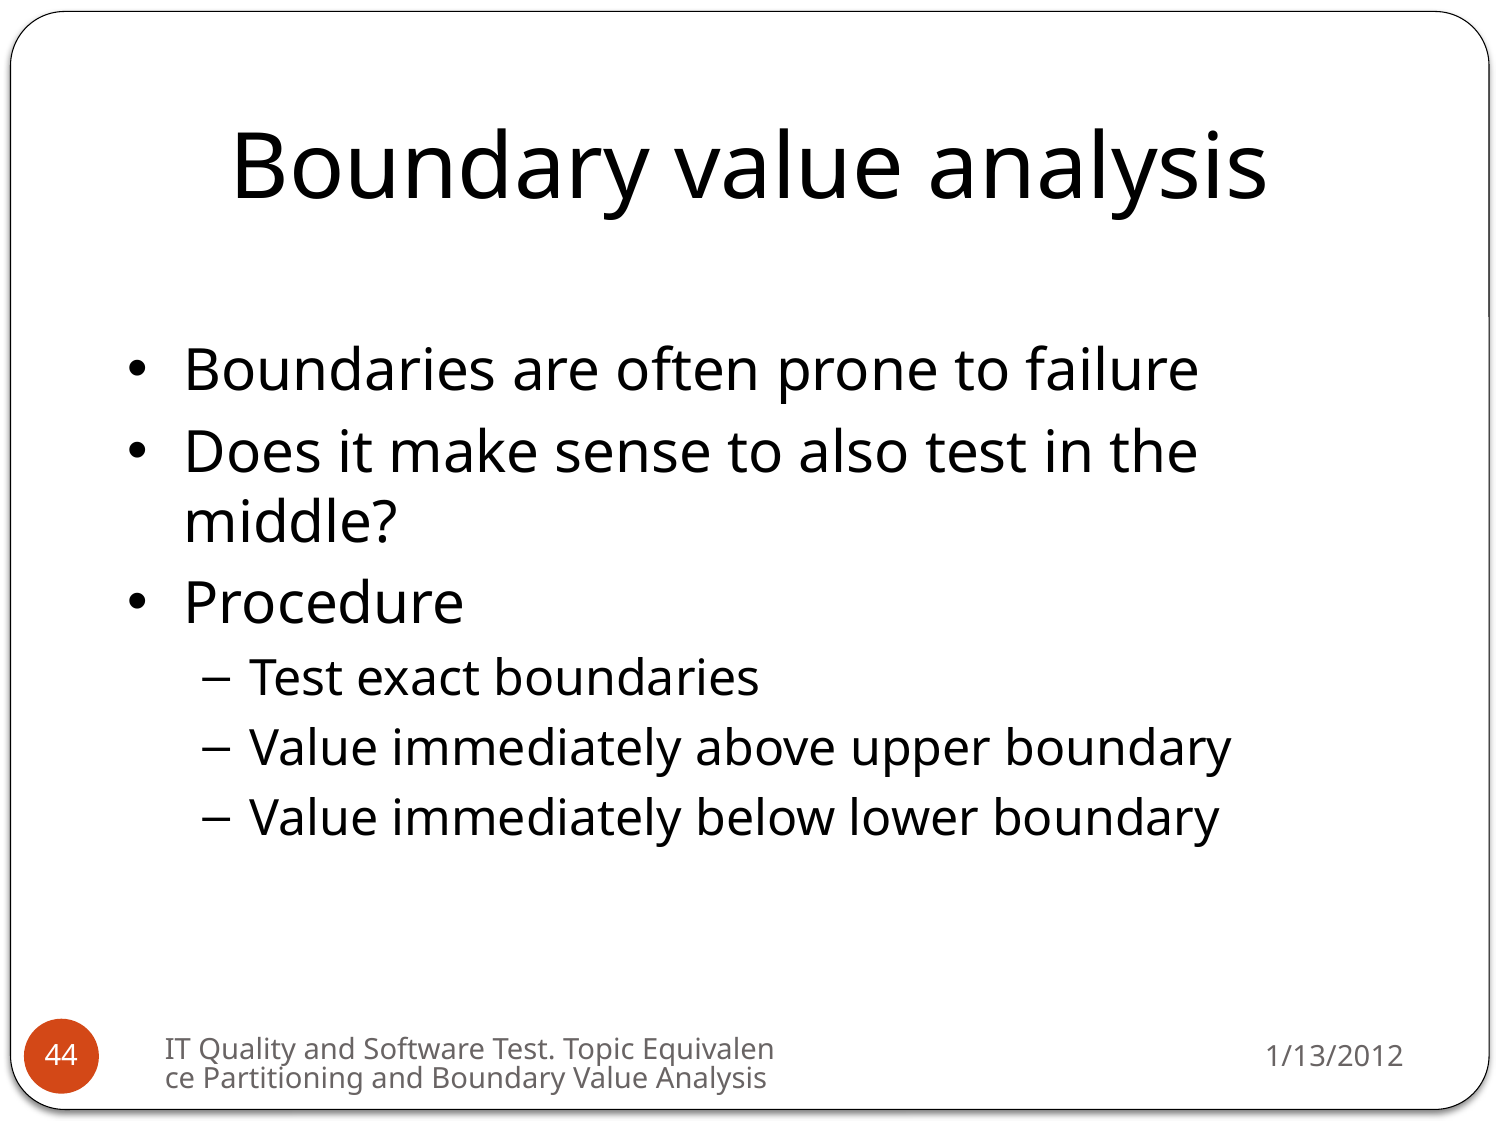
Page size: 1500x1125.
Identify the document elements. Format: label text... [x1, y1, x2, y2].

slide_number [1012, 1015, 1419, 1094]
text_box Boundaries are often prone to failure Does it make sense to also test in the middle? Procedure Test exact boundaries Value immediately above upper boundary Value immediately below lower boundary [112, 324, 1388, 1000]
text_box Boundary value analysis [112, 99, 1388, 288]
slide_number 44 [23, 1018, 99, 1094]
footer IT Quality and Software Test. Topic Equivalence Partitioning and Boundary Value Analysis [150, 1012, 800, 1088]
